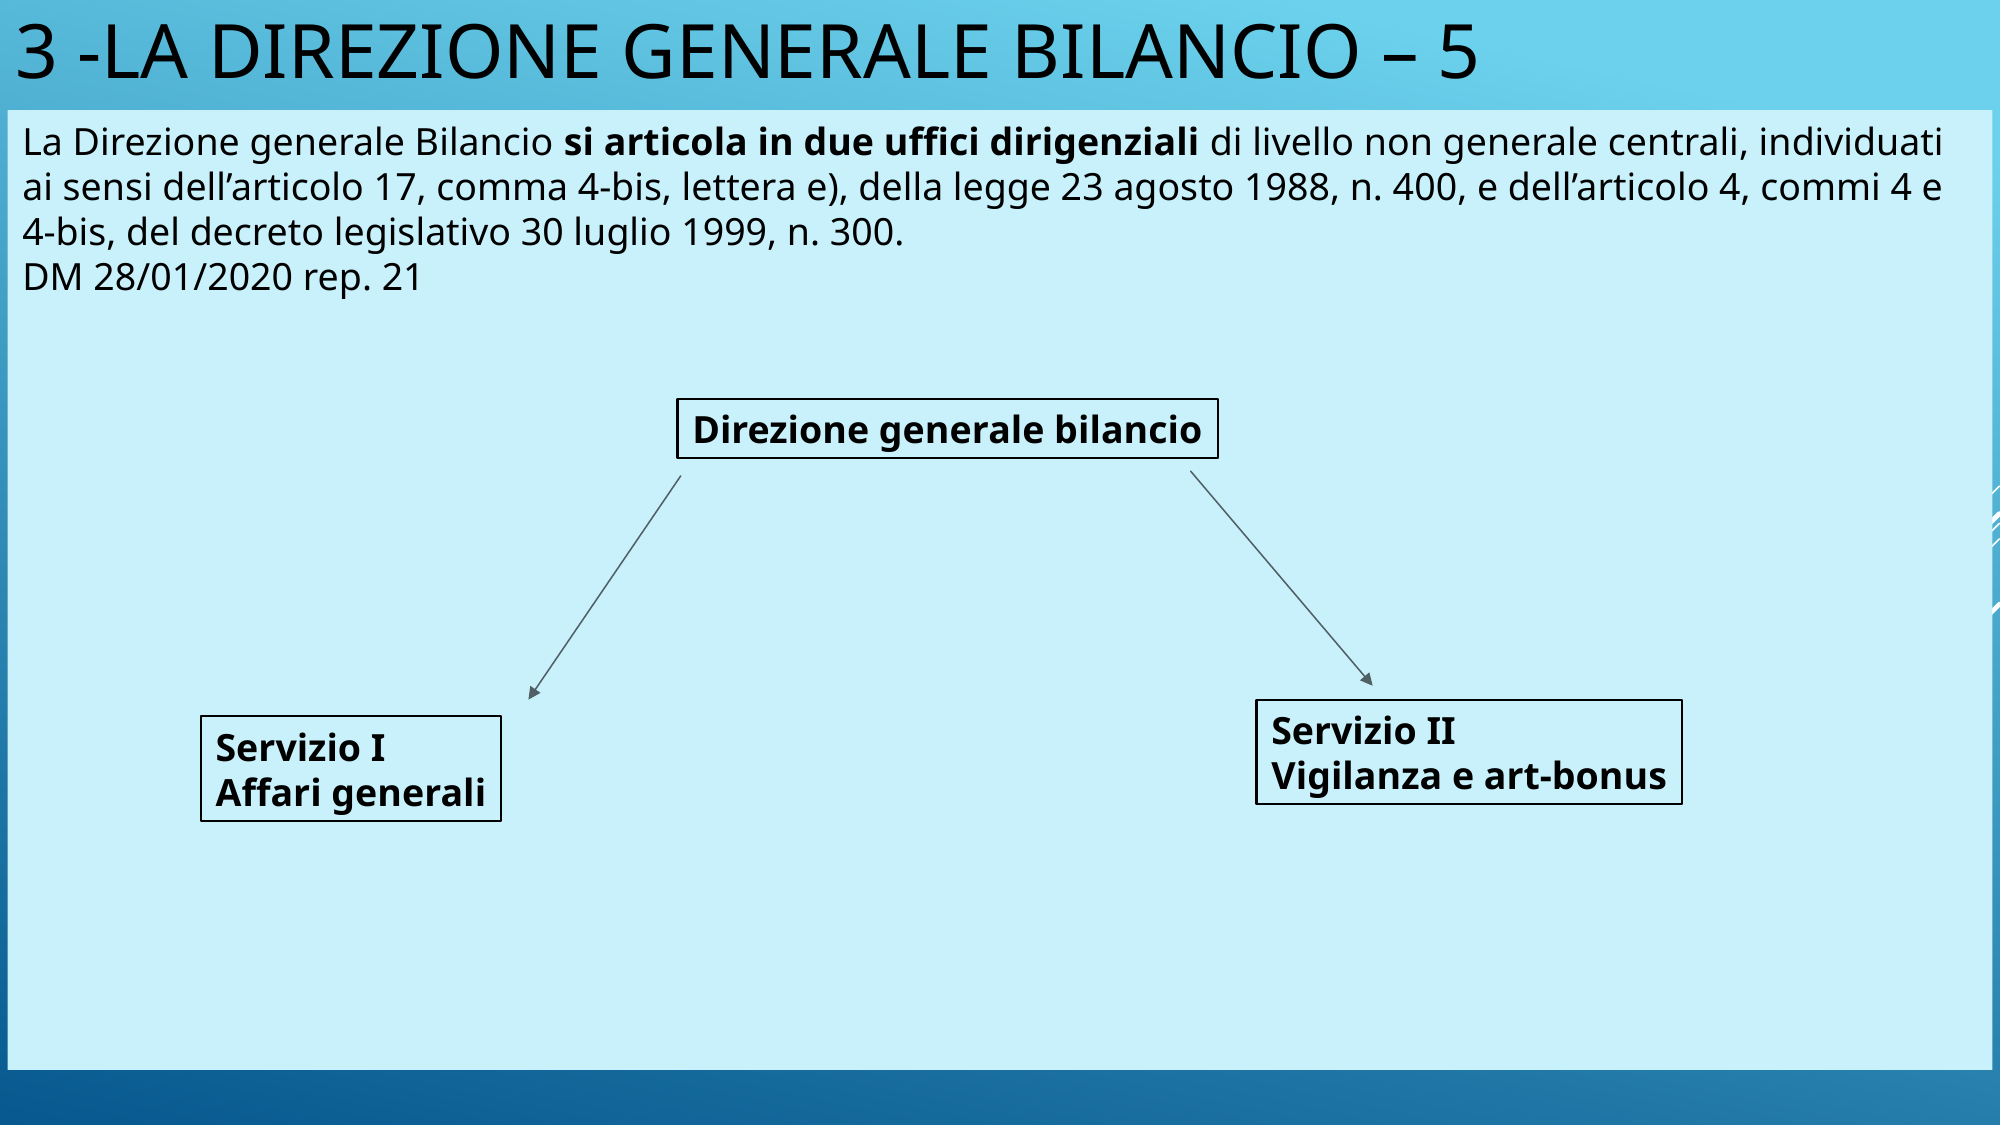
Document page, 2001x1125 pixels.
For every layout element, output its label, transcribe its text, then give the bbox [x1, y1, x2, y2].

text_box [1190, 470, 1373, 686]
text_box Servizio II Vigilanza e art-bonus [1256, 699, 1683, 805]
text_box La Direzione generale Bilancio si articola in due uffici dirigenziali di livello non generale centrali, individuati ai sensi dell’articolo 17, comma 4-bis, lettera e), della legge 23 agosto 1988, n. 400, e dell’articolo 4, commi 4 e 4-bis, del decreto legislativo 30 luglio 1999, n. 300. DM 28/01/2020 rep. 21 [7, 110, 1993, 1070]
text_box Direzione generale bilancio [677, 398, 1218, 459]
title 3 -LA DIREZIONE GENERALE bilancio – 5 [0, 0, 2000, 116]
text_box Servizio I Affari generali [200, 716, 502, 821]
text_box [528, 475, 681, 700]
